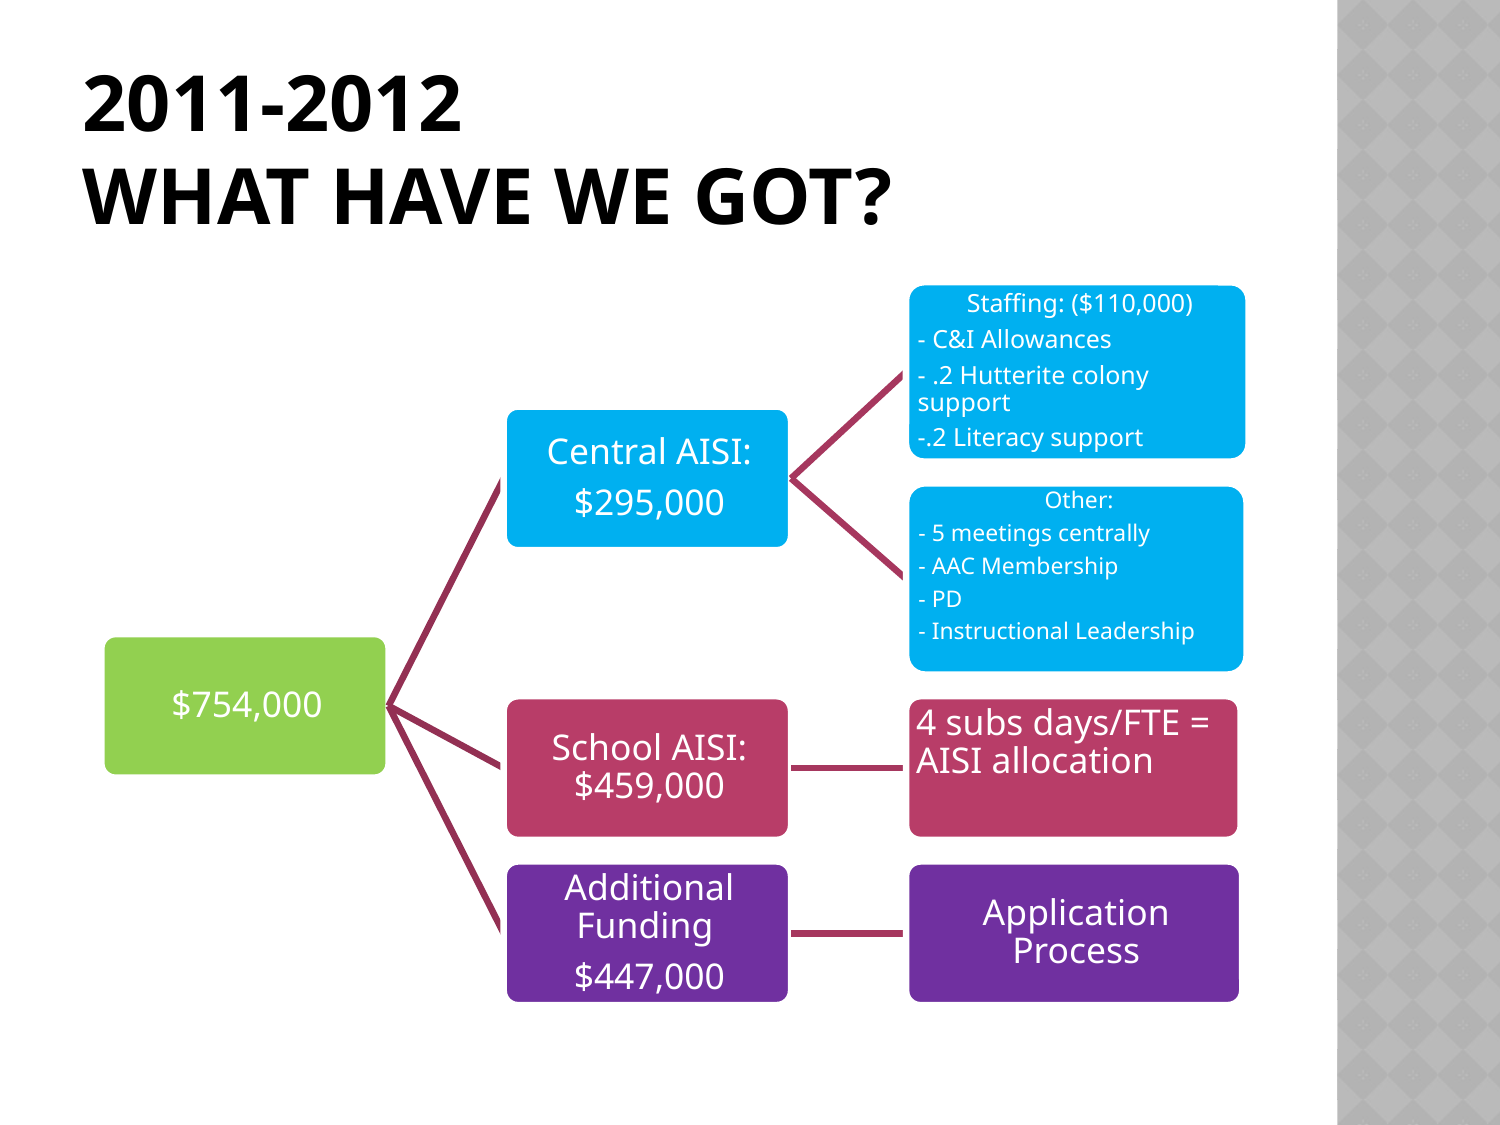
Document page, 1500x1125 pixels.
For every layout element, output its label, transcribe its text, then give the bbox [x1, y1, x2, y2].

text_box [99, 274, 1251, 1013]
title 2011-2012 What have we got? [75, 52, 1263, 240]
